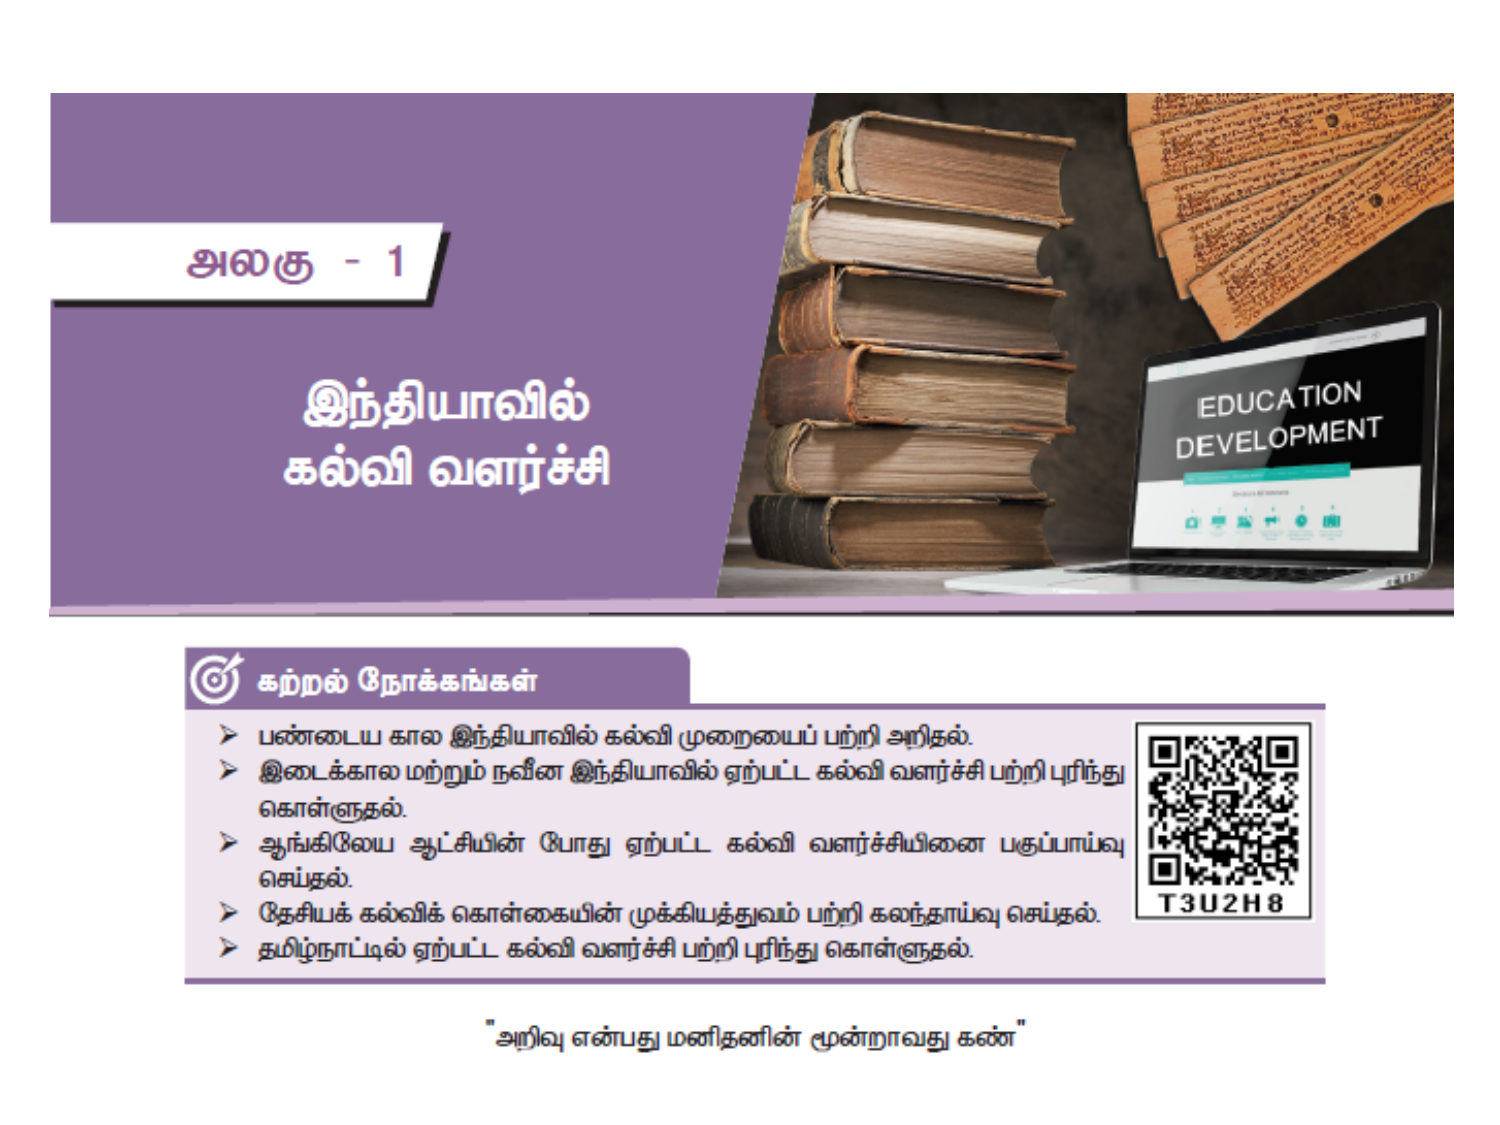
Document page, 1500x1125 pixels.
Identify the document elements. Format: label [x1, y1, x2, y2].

picture [48, 93, 1454, 1057]
